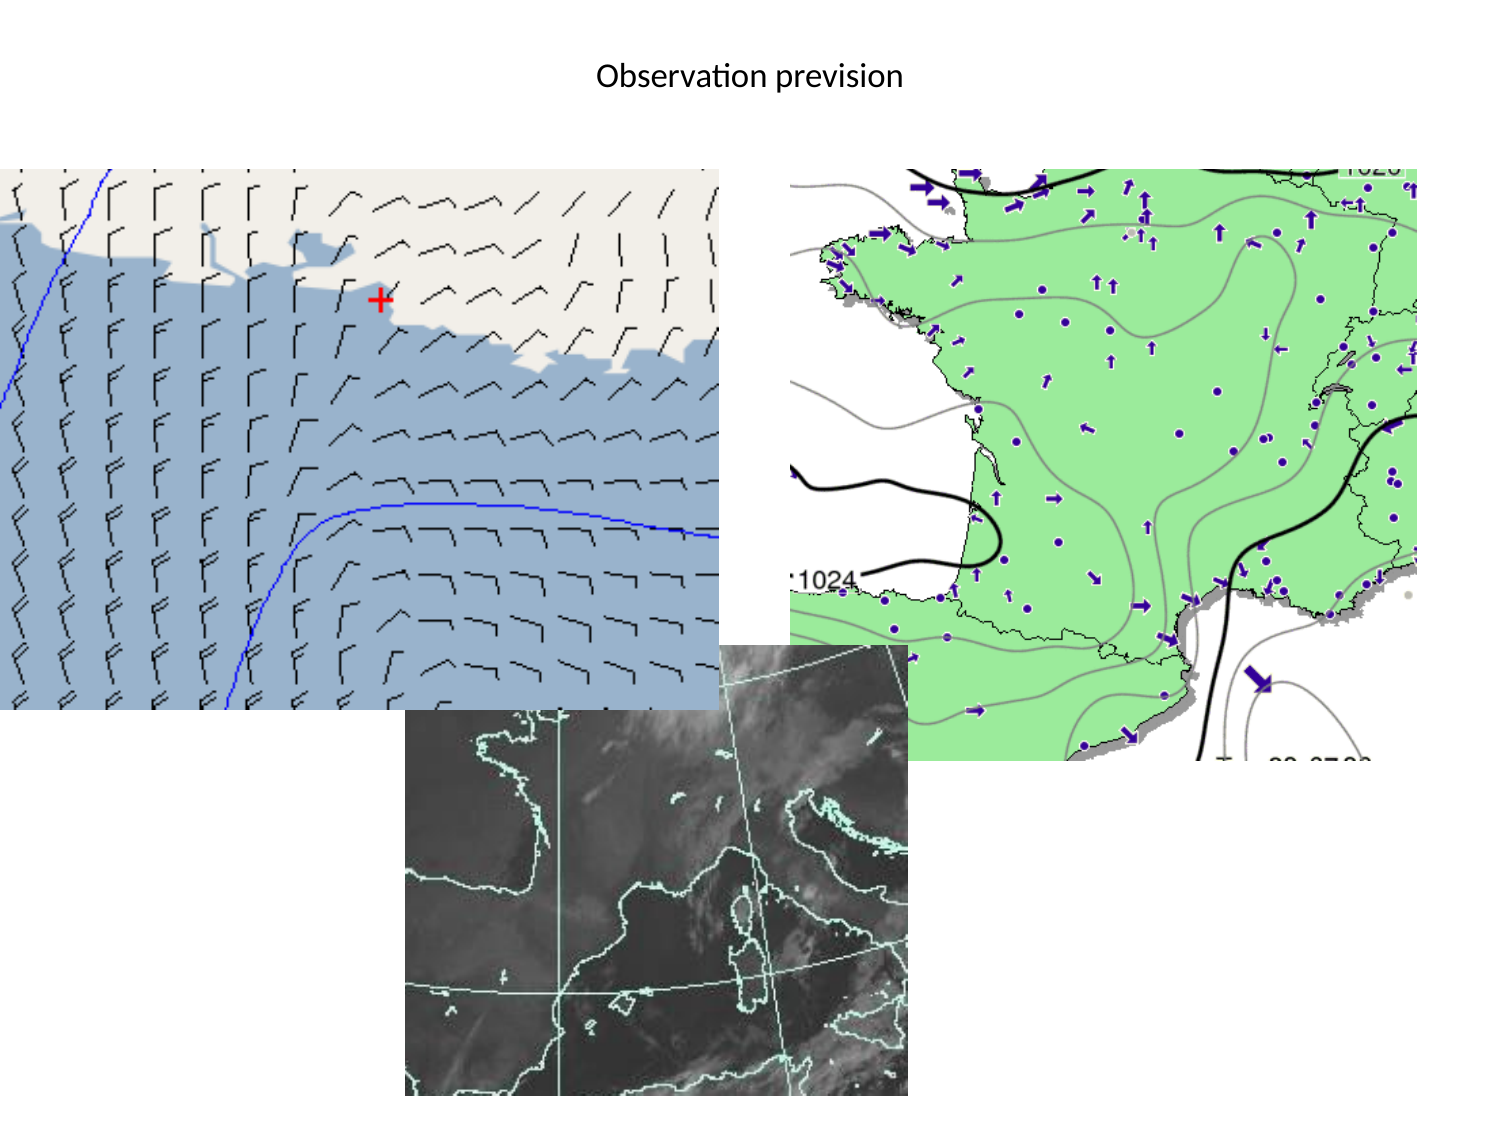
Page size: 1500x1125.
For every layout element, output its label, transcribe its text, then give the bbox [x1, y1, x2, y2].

title Observation prevision [75, 45, 1425, 102]
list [719, 169, 1500, 761]
picture [0, 169, 909, 1096]
